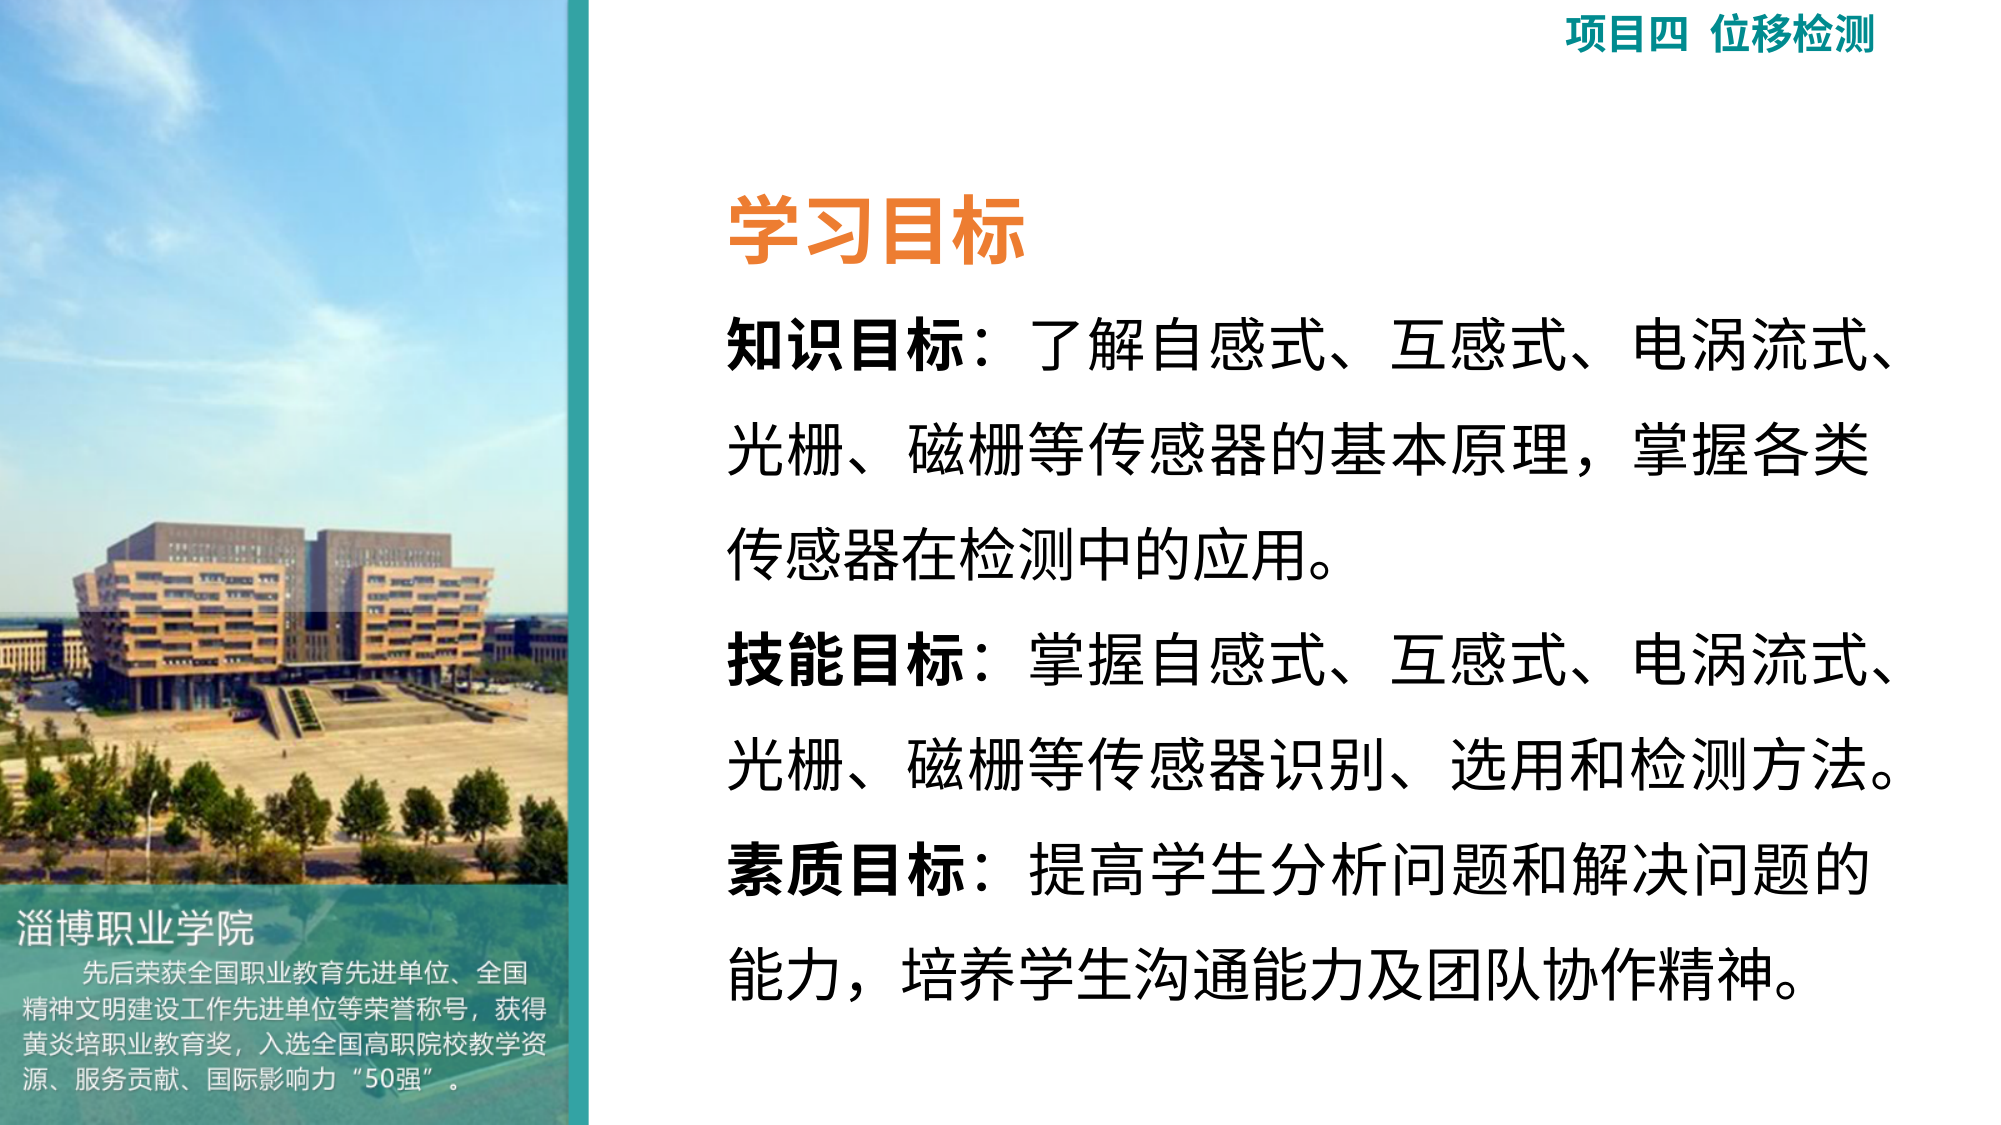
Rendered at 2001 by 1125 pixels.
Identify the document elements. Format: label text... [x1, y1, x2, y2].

text_box 项目四 位移检测 [1550, 0, 1974, 65]
text_box 学习目标 知识目标：了解自感式、互感式、电涡流式、光栅、磁栅等传感器的基本原理，掌握各类传感器在检测中的应用。 技能目标：掌握自感式、互感式、电涡流式、光栅、磁栅等传感器识别、选用和检测方法。 素质目标：提高学生分析问题和解决问题的能力，培养学生沟通能力及团队协作精神。 [711, 131, 1887, 1016]
picture [0, 0, 589, 1125]
